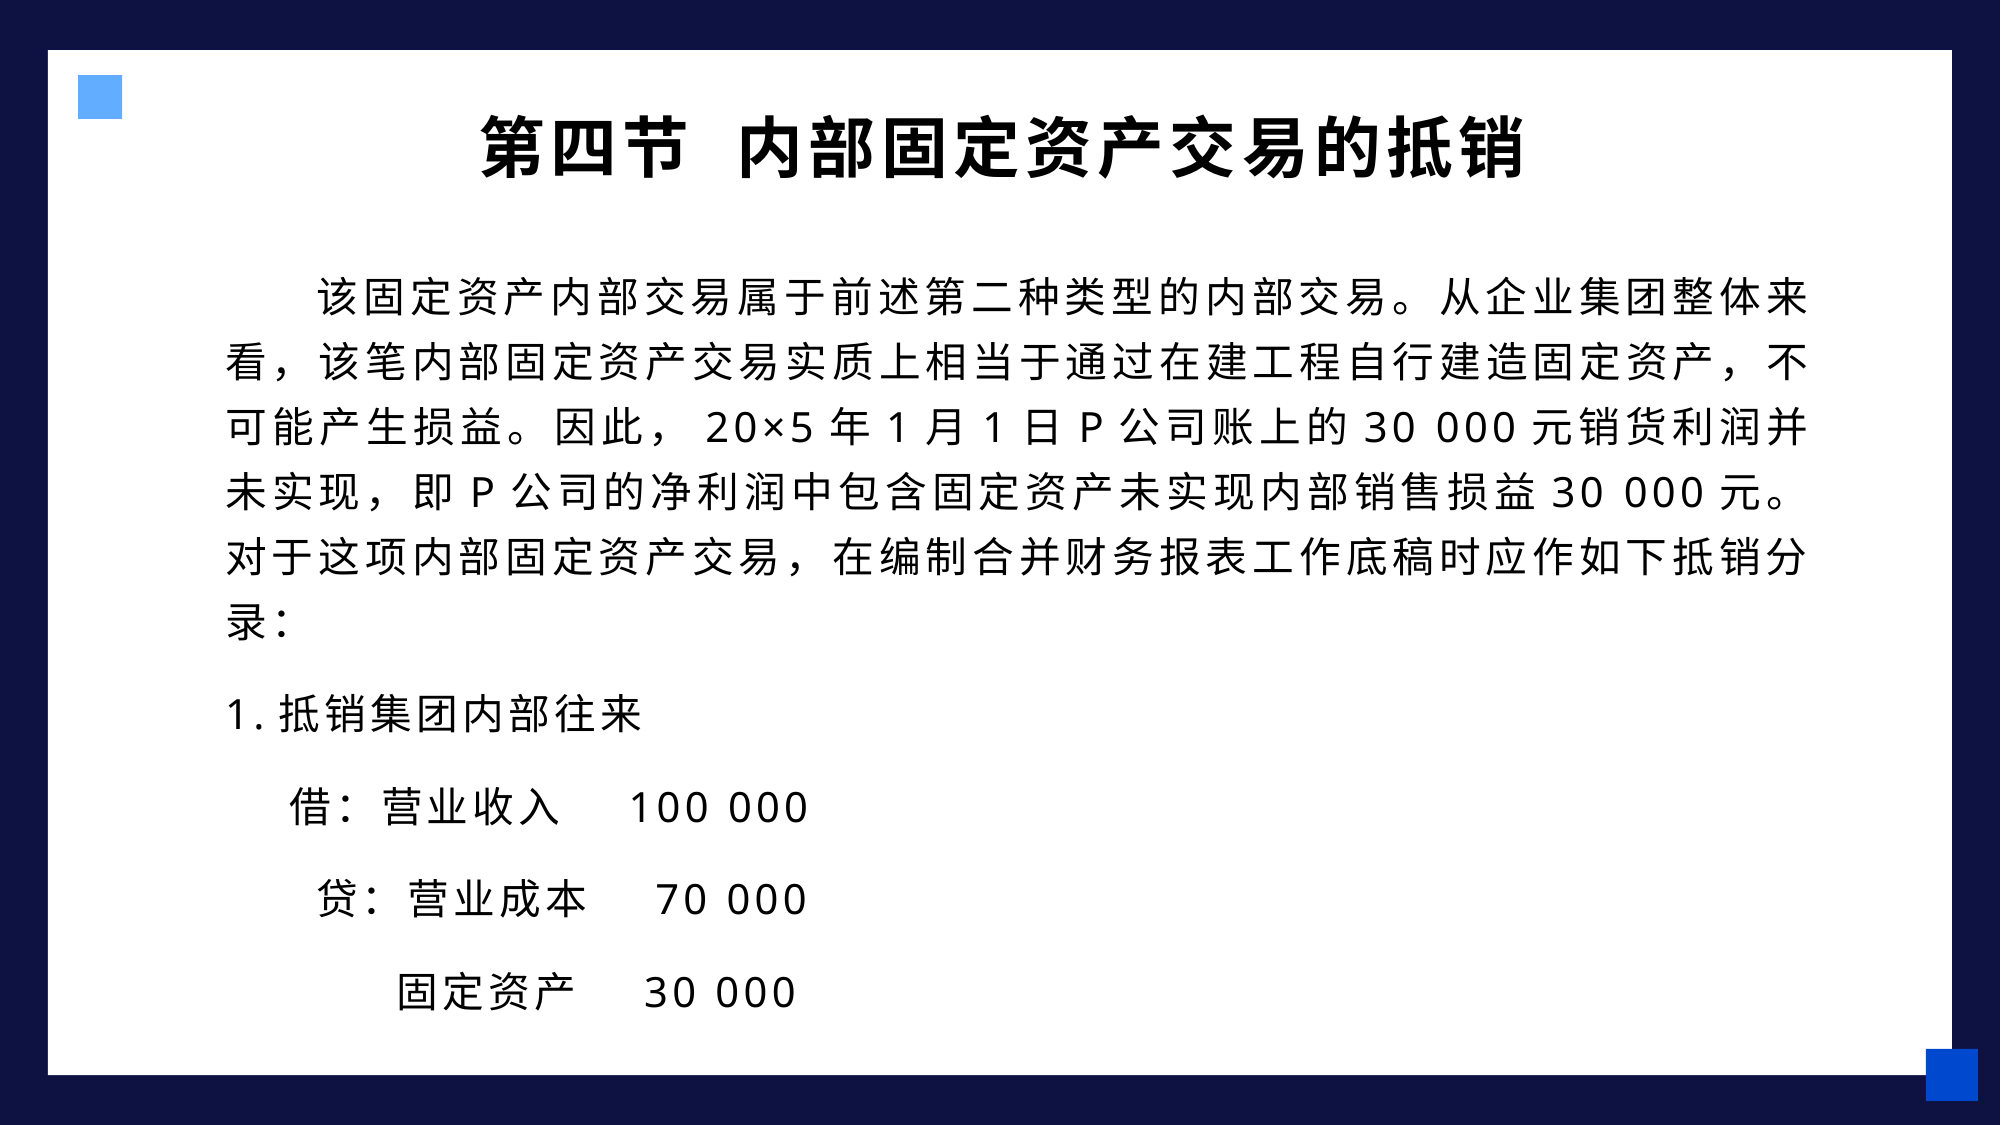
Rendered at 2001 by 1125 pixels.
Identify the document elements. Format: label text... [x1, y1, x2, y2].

text_box 第四节 内部固定资产交易的抵销 [376, 75, 1625, 200]
list 该固定资产内部交易属于前述第二种类型的内部交易。从企业集团整体来看，该笔内部固定资产交易实质上相当于通过在建工程自行建造固定资产，不可能产生损益。因此，20×5年1月1日P公司账上的30 000元销货利润并未实现，即P公司的净利润中包含固定资产未实现内部销售损益30 000元。对于这项内部固定资产交易，在编制合并财务报表工作底稿时应作如下抵销分录： 1.抵销集团内部往来 借：营业收入 100 000 贷：营业成本 70 000 固定资产 30 000 [208, 255, 1826, 973]
